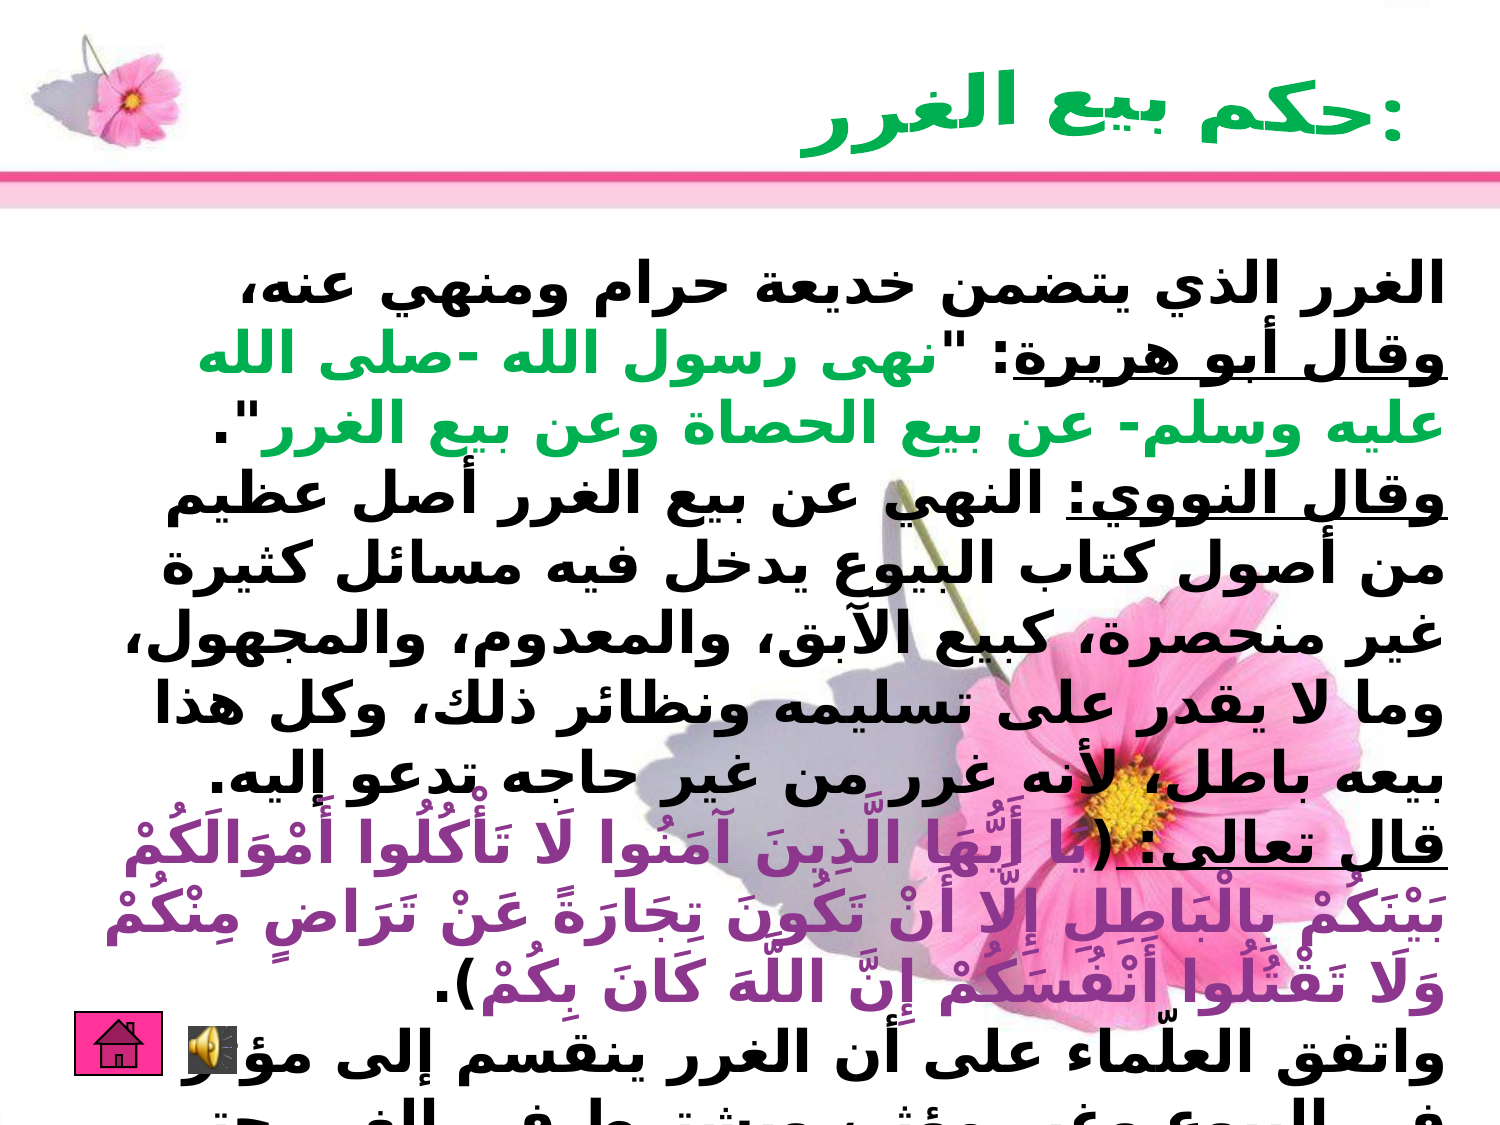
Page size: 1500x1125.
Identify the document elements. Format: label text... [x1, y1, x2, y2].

text_box [74, 1012, 163, 1075]
picture [187, 1024, 238, 1076]
text_box الغرر الذي يتضمن خديعة حرام ومنهي عنه، وقال أبو هريرة: "نهى رسول الله -صلى الله عليه وسلم- عن بيع الحصاة وعن بيع الغرر". وقال النووي: النهي عن بيع الغرر أصل عظيم من أصول كتاب البيوع يدخل فيه مسائل كثيرة غير منحصرة، كبيع الآبق، والمعدوم، والمجهول، وما لا يقدر على تسليمه ونظائر ذلك، وكل هذا بيعه باطل، لأنه غرر من غير حاجه تدعو إليه. قال تعالى: (يَا أَيُّهَا الَّذِينَ آمَنُوا لَا تَأْكُلُوا أَمْوَالَكُمْ بَيْنَكُمْ بِالْبَاطِلِ إِلَّا أَنْ تَكُونَ تِجَارَةً عَنْ تَرَاضٍ مِنْكُمْ وَلَا تَقْتُلُوا أَنْفُسَكُمْ إِنَّ اللَّهَ كَانَ بِكُمْ). واتفق العلّماء على أن الغرر ينقسم إلى مؤثر في البيوع وغير مؤثر، ويشترط في الغرر حتى يكون مؤثرا أن يكون كثيرا، أما إذا كان يسيرا أو تدعو إليه الضرورة فإنه لا تأثير له على العقد. [62, 237, 1463, 1125]
picture [0, 0, 1500, 1125]
